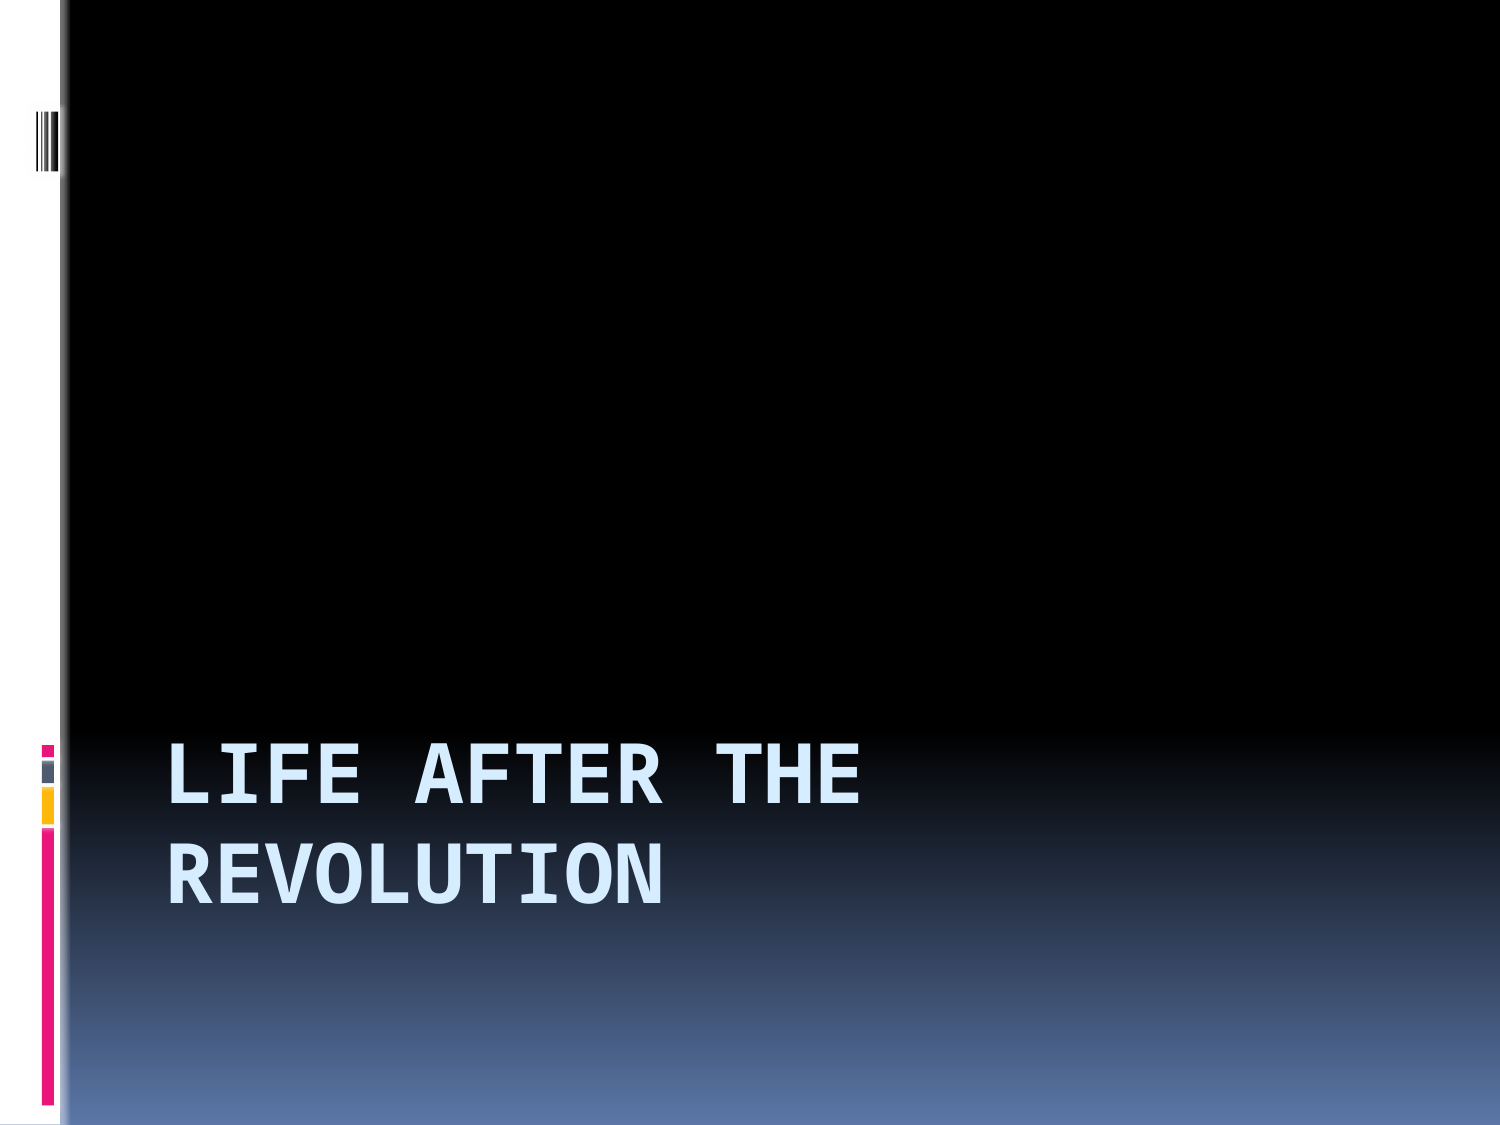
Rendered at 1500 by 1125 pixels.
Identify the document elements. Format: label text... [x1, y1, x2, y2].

title Life after the Revolution [150, 712, 1425, 1037]
